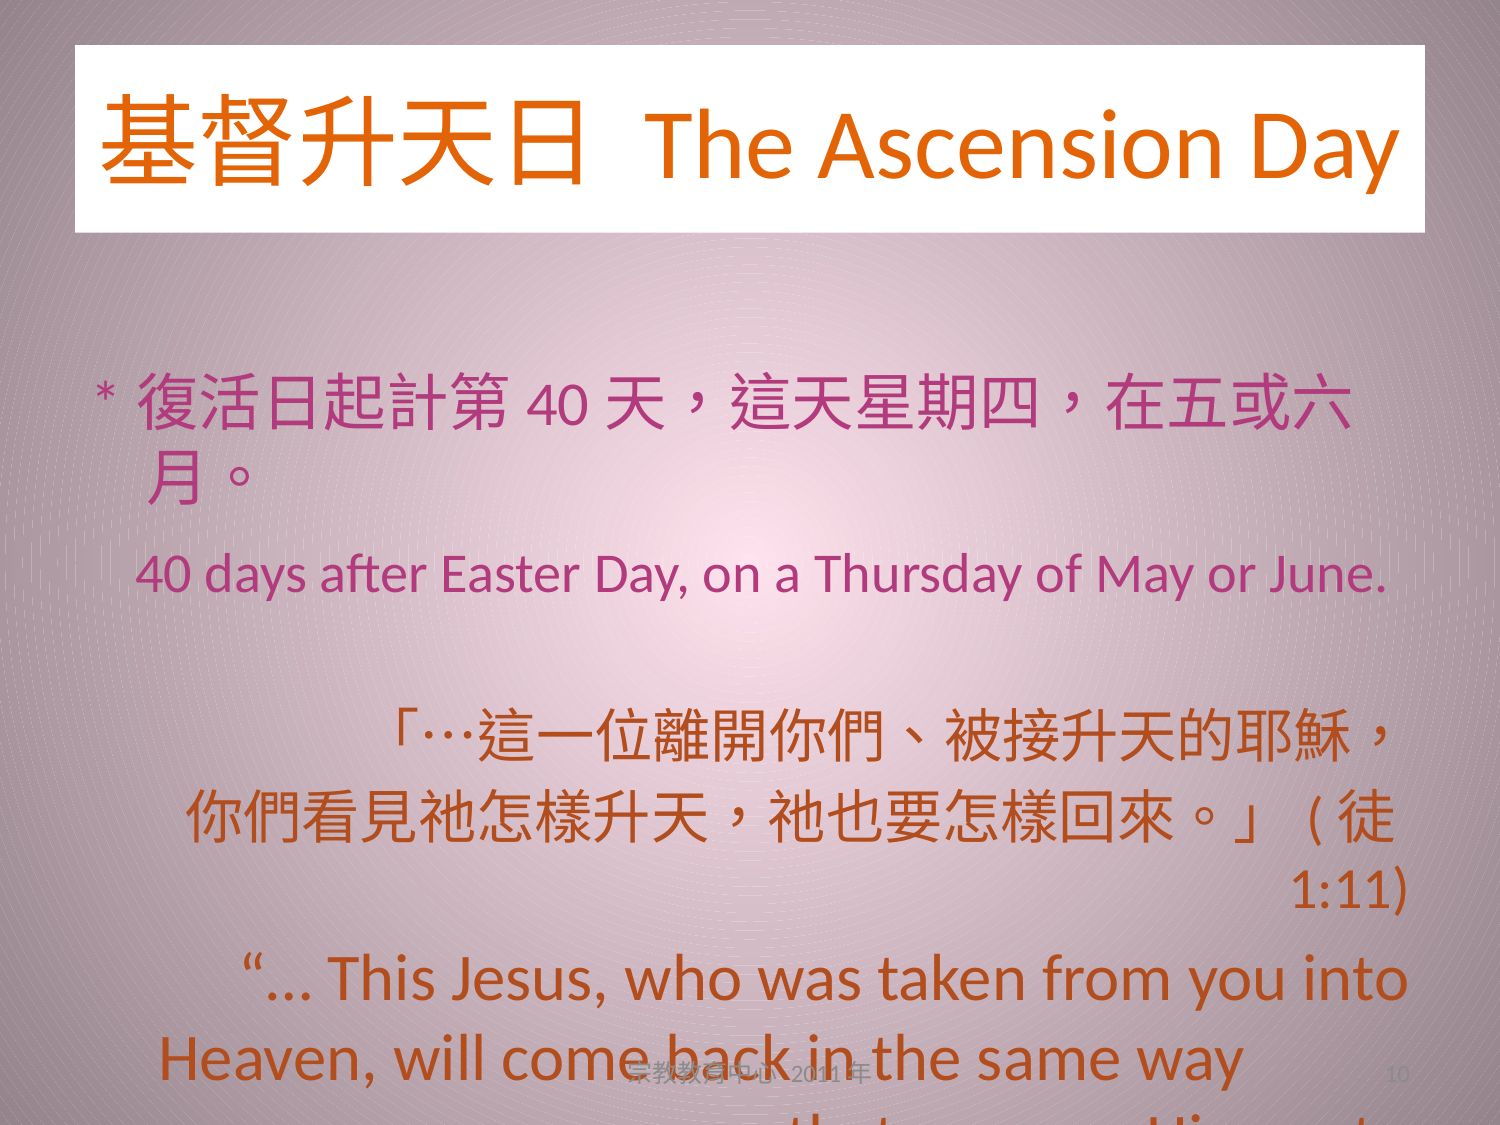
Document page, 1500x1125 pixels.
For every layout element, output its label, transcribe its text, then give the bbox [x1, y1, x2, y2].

slide_number 10 [1074, 1042, 1425, 1103]
footer 宗教教育中心 2011年 [512, 1042, 988, 1103]
list *復活日起計第40天，這天星期四，在五或六月。 40 days after Easter Day, on a Thursday of May or June. 「…這一位離開你們、被接升天的耶穌， 你們看見祂怎樣升天，祂也要怎樣回來。」(徒1:11) “… This Jesus, who was taken from you into Heaven, will come back in the same way that you saw Him go to heaven.”(Acts1:11) [74, 262, 1426, 1055]
title 基督升天日 The Ascension Day [74, 44, 1426, 233]
